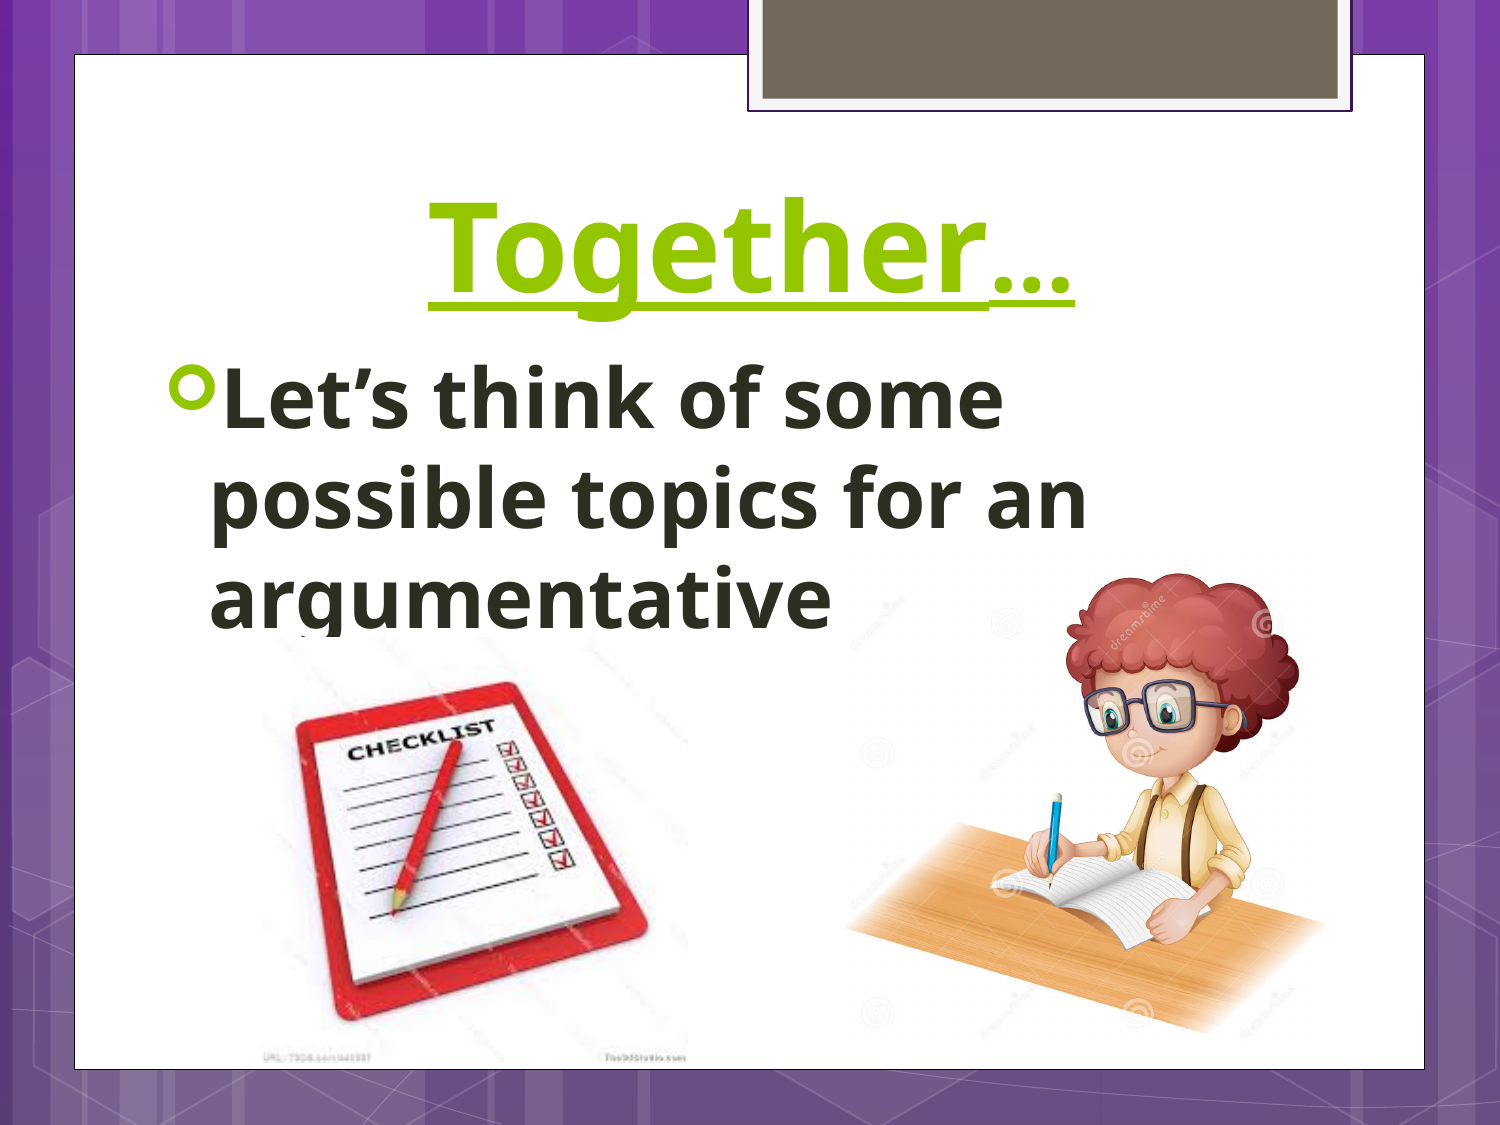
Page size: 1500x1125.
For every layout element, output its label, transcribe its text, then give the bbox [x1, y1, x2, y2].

picture [262, 637, 688, 1063]
picture [837, 549, 1326, 1051]
title Together… [174, 137, 1328, 325]
list Let’s think of some possible topics for an argumentative essay… [137, 337, 1375, 914]
